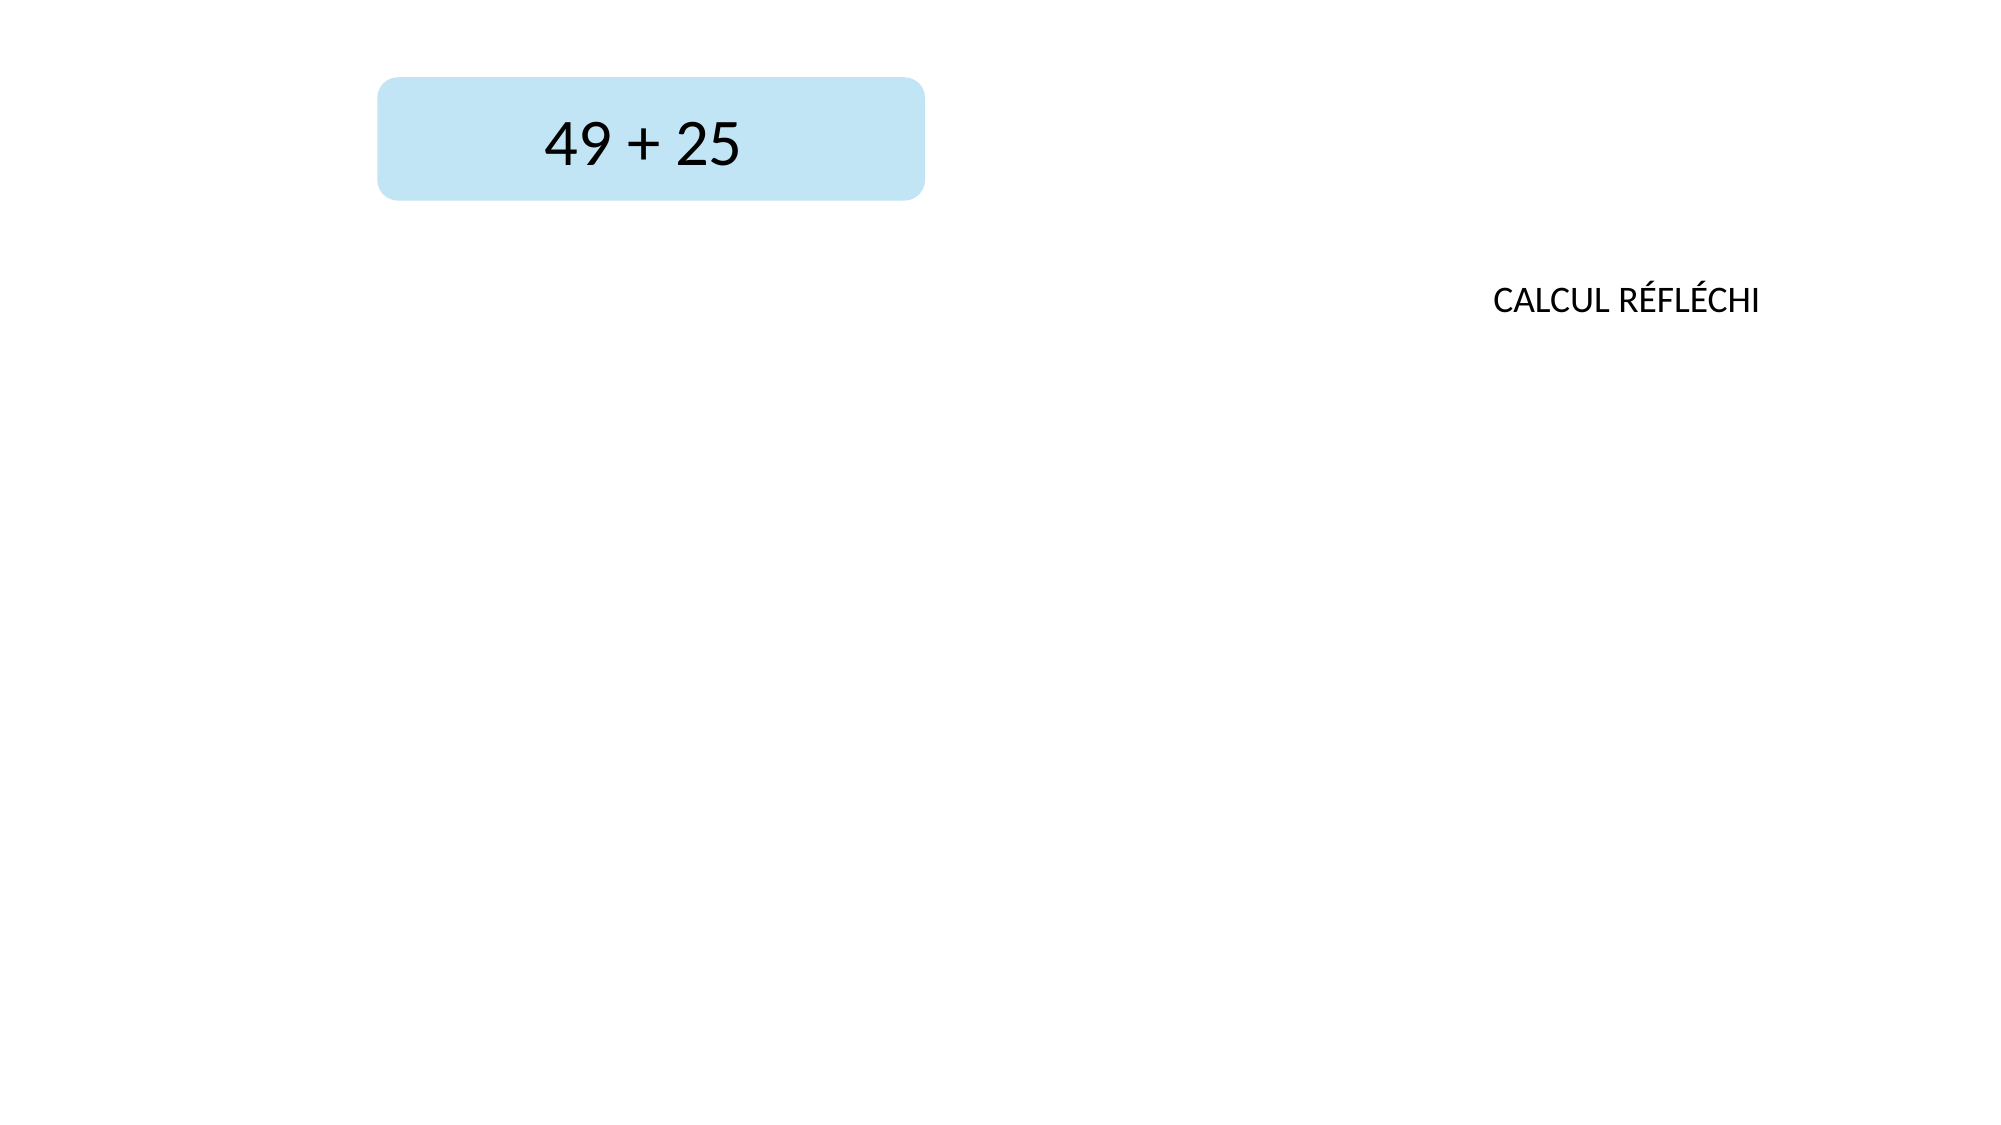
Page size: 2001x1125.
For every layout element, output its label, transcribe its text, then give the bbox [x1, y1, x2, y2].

text_box 49 + 25 [375, 75, 927, 203]
text_box CALCUL RÉFLÉCHI [1478, 268, 1786, 328]
